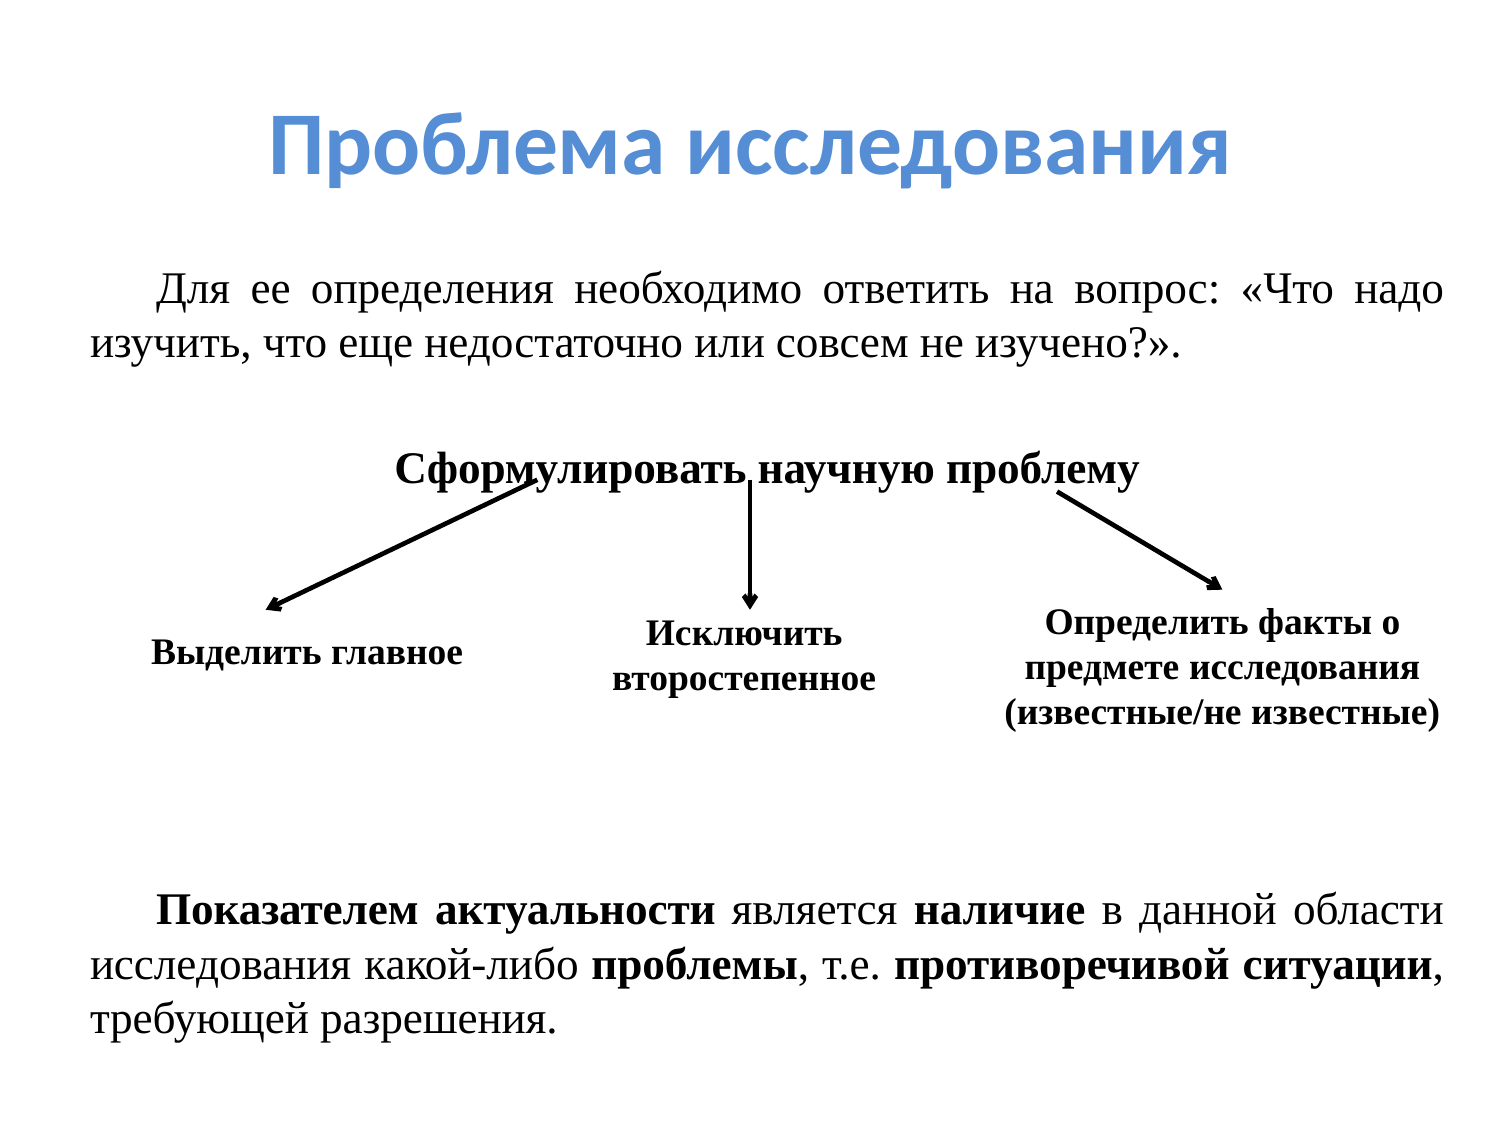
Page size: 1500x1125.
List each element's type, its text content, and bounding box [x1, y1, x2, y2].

text_box Выделить главное [122, 572, 492, 726]
title Проблема исследования [75, 45, 1425, 233]
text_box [265, 479, 538, 610]
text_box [1056, 491, 1223, 590]
list Для ее определения необходимо ответить на вопрос: «Что надо изучить, что еще недостаточно или совсем не изучено?». Сформулировать научную проблему Показателем актуальности является наличие в данной области исследования какой-либо проблемы, т.е. противоречивой ситуации, требующей разрешения. [75, 250, 1459, 1059]
text_box Определить факты о предмете исследования (известные/не известные) [984, 588, 1461, 742]
text_box Исключить второстепенное [559, 576, 929, 730]
